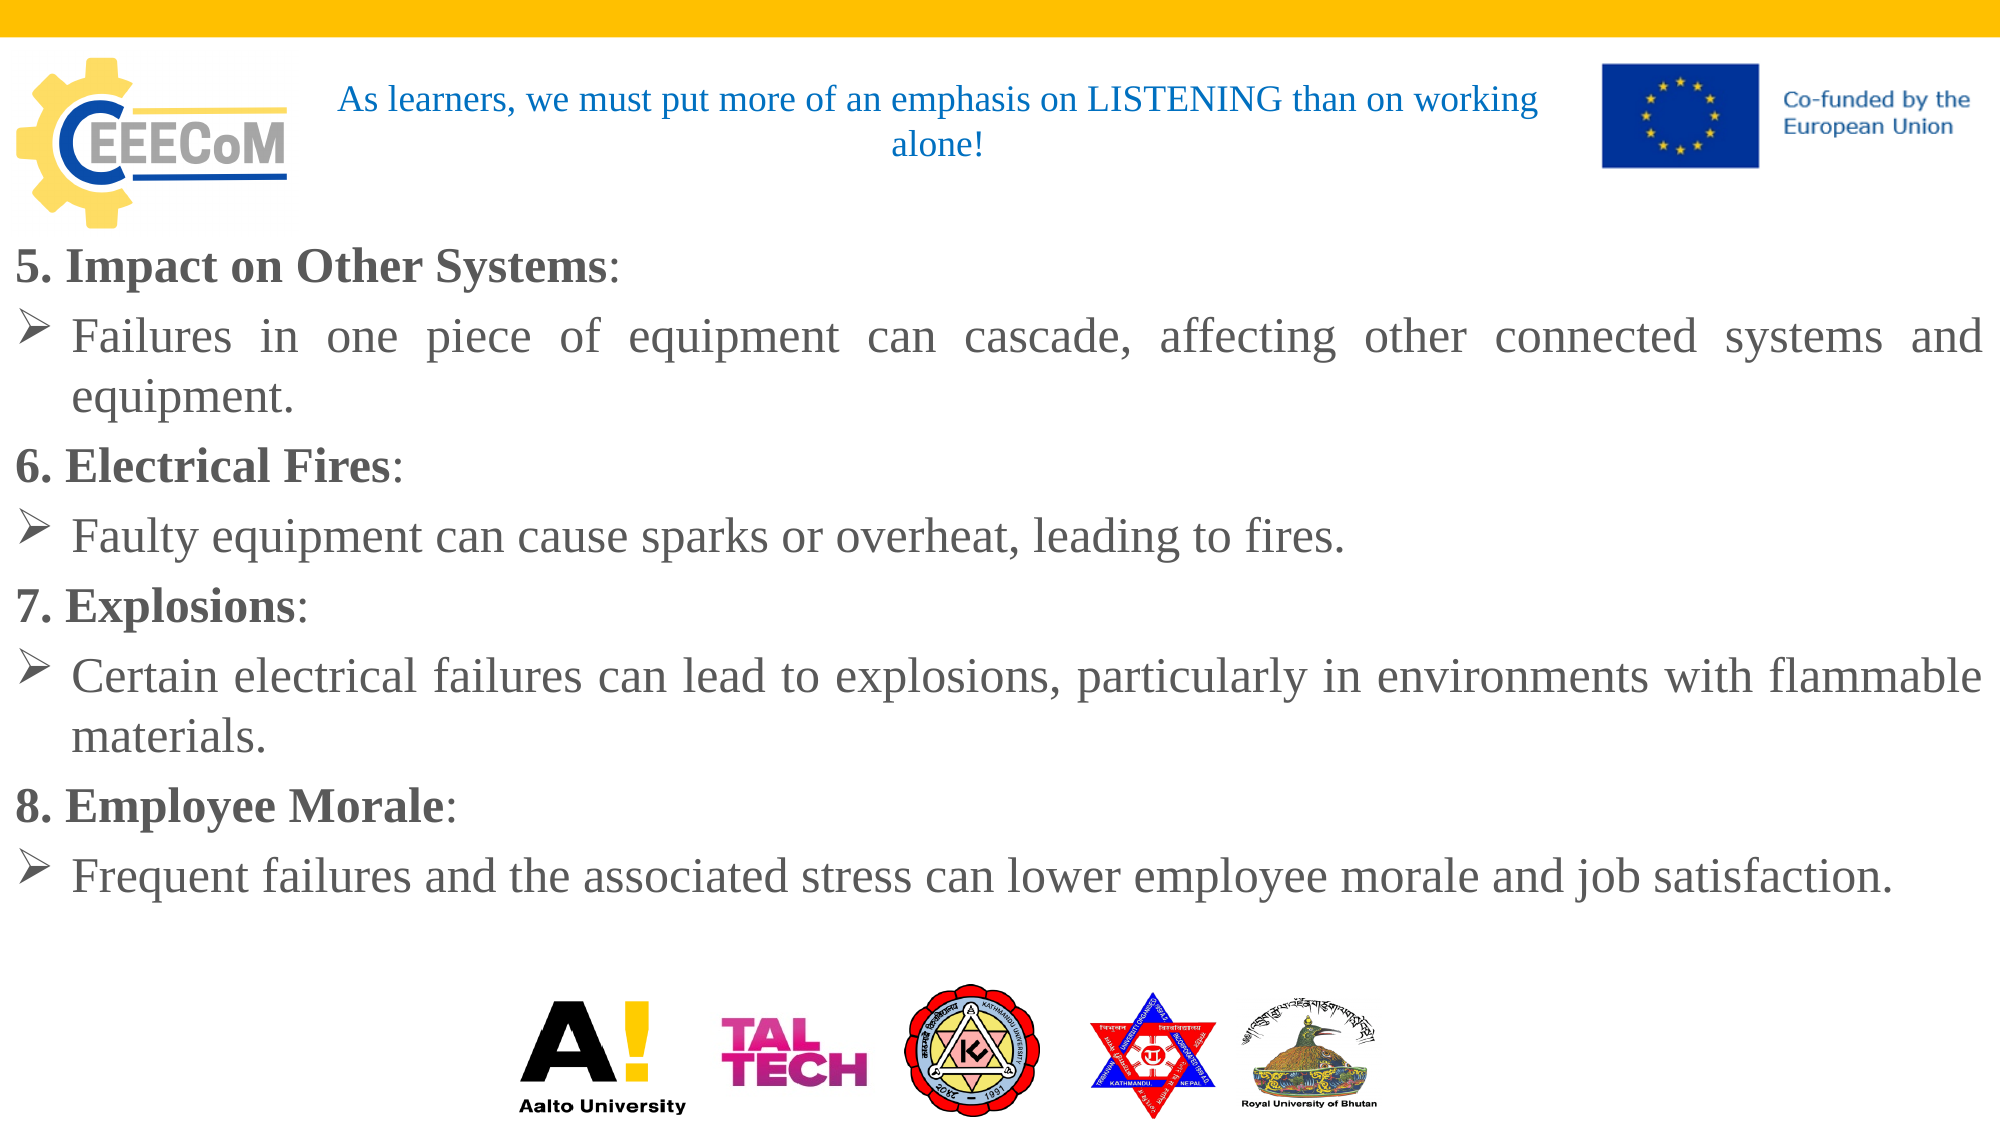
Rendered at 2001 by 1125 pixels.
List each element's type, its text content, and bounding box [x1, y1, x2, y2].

list 5. Impact on Other Systems: Failures in one piece of equipment can cascade, affecting other connected systems and equipment. 6. Electrical Fires: Faulty equipment can cause sparks or overheat, leading to fires. 7. Explosions: Certain electrical failures can lead to explosions, particularly in environments with flammable materials. 8. Employee Morale: Frequent failures and the associated stress can lower employee morale and job satisfaction. [0, 224, 2000, 975]
picture [1595, 46, 2000, 181]
picture [512, 984, 1382, 1125]
picture [11, 50, 299, 224]
title As learners, we must put more of an emphasis on LISTENING than on working alone! [312, 37, 1565, 201]
